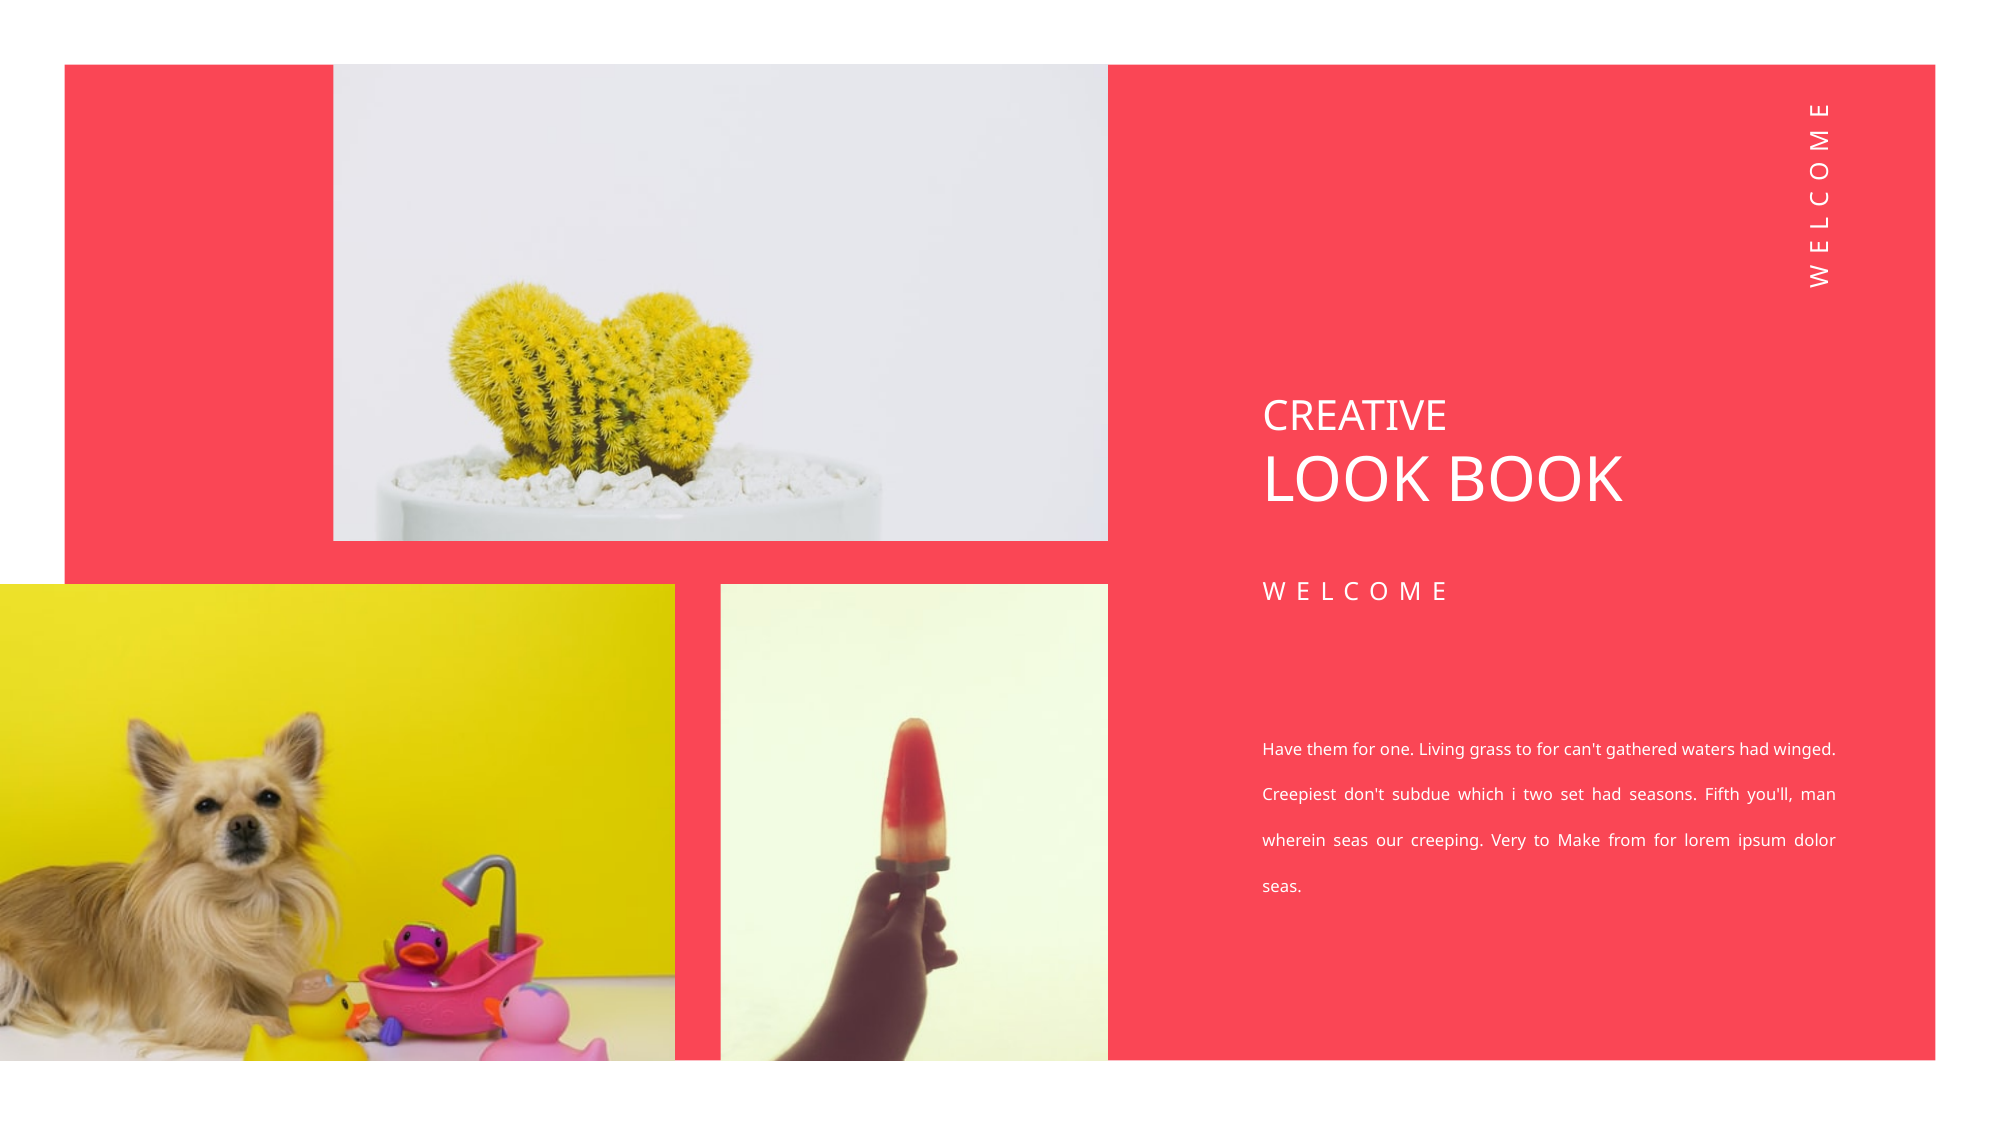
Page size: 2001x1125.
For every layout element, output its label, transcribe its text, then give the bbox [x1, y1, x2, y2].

text_box Have them for one. Living grass to for can't gathered waters had winged. Creepiest don't subdue which i two set had seasons. Fifth you'll, man wherein seas our creeping. Very to Make from for lorem ipsum dolor seas. [1247, 705, 1852, 904]
picture [333, 64, 1108, 541]
picture [720, 584, 1108, 1061]
picture [0, 584, 675, 1061]
text_box WELCOME [1795, 0, 1841, 394]
text_box WELCOME [1247, 568, 1642, 614]
text_box [64, 64, 1936, 1061]
text_box CREATIVE LOOK BOOK [1247, 381, 1732, 522]
